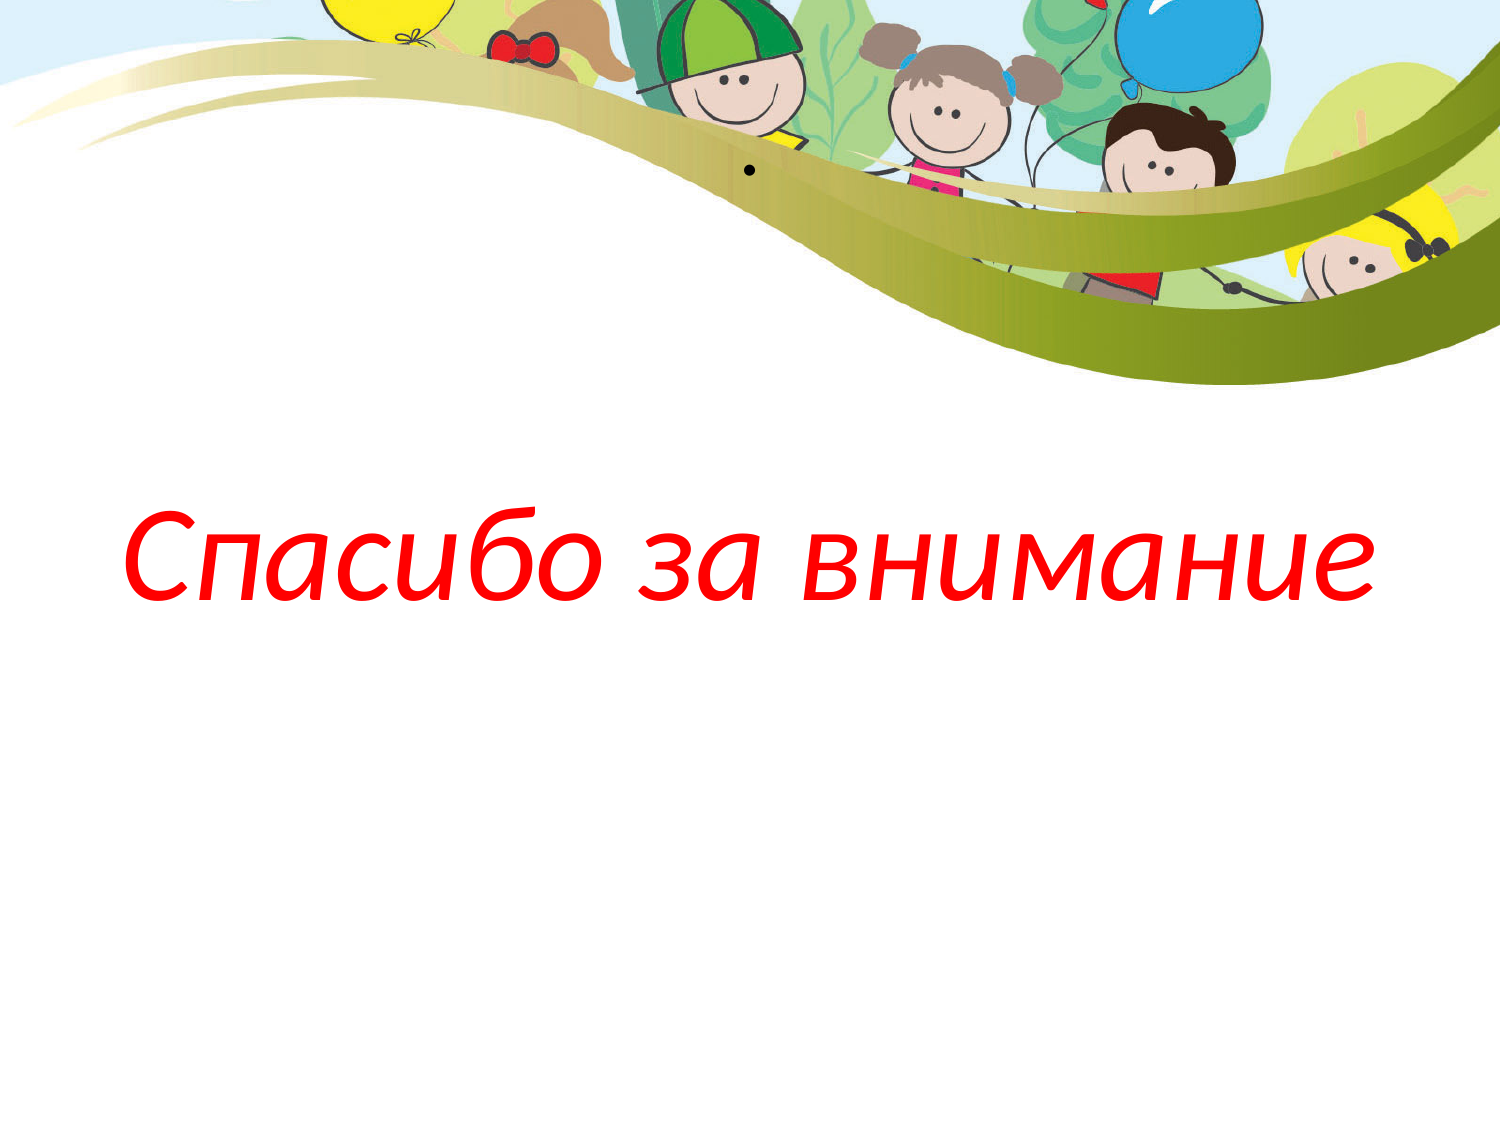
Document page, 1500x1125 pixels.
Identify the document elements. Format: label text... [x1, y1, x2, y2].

picture [0, 0, 1500, 1125]
title . [75, 45, 1425, 233]
list Спасибо за внимание [75, 262, 1425, 1005]
